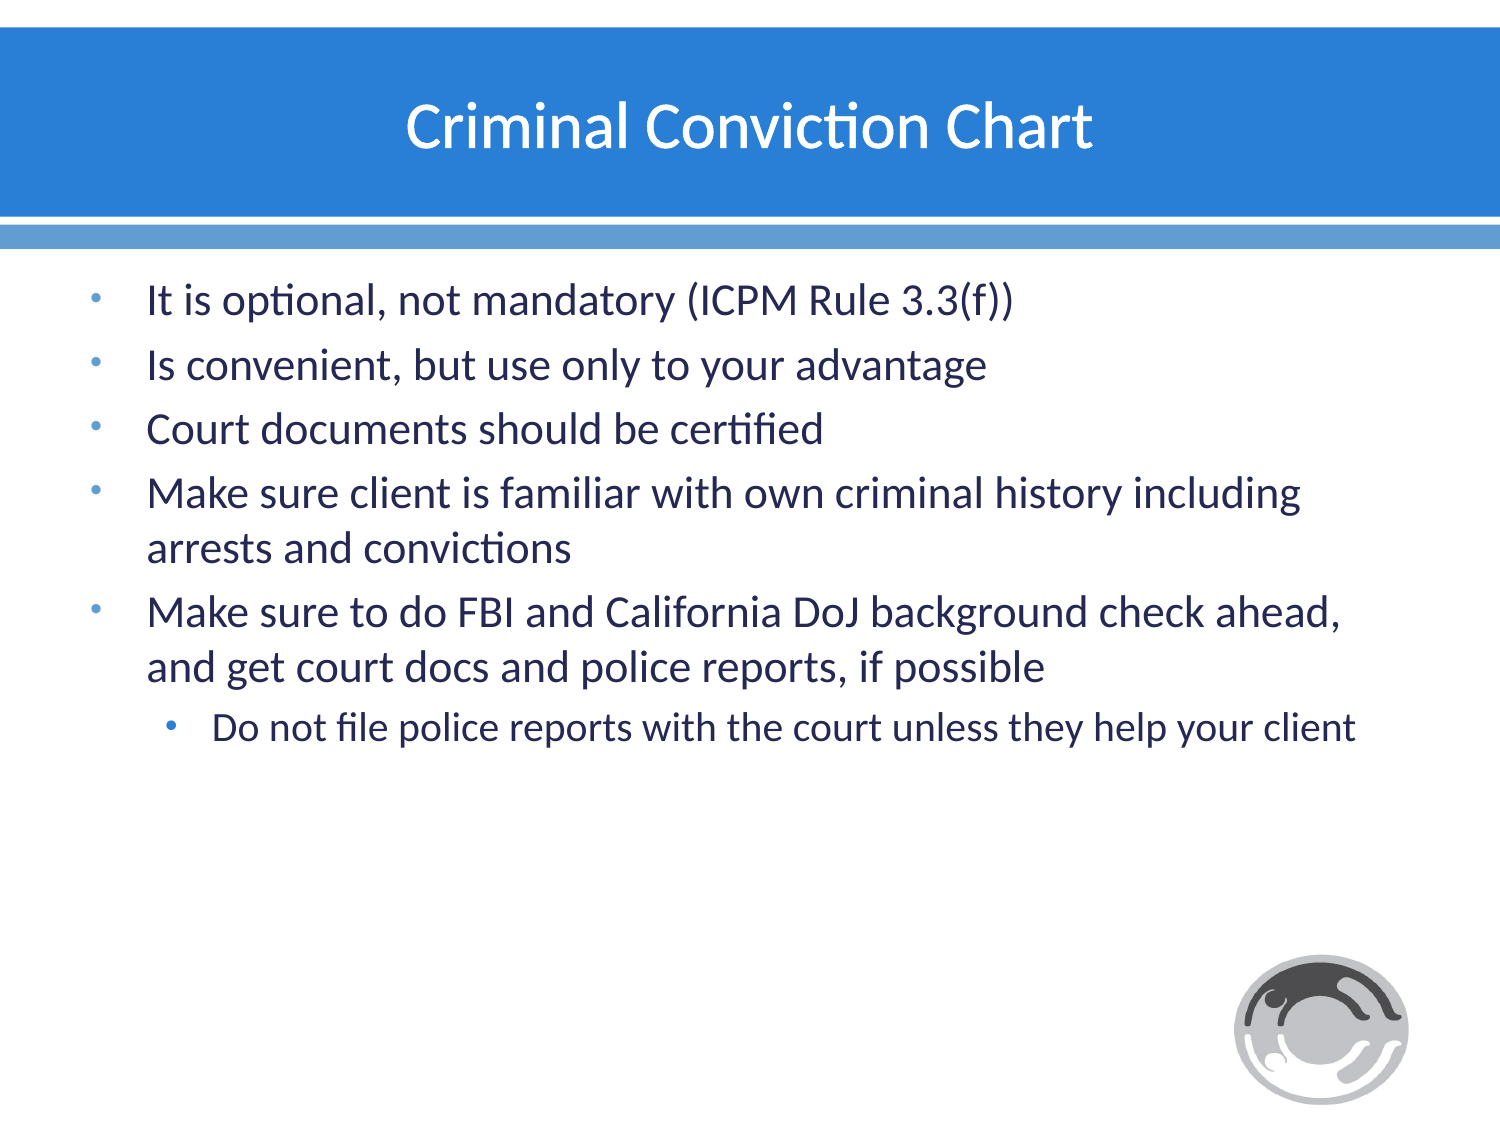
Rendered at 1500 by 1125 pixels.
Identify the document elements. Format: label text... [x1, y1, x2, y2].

picture [1234, 1005, 1424, 1125]
list It is optional, not mandatory (ICPM Rule 3.3(f)) Is convenient, but use only to your advantage Court documents should be certified Make sure client is familiar with own criminal history including arrests and convictions Make sure to do FBI and California DoJ background check ahead, and get court docs and police reports, if possible Do not file police reports with the court unless they help your client [75, 262, 1425, 1005]
title Criminal Conviction Chart [75, 29, 1425, 213]
